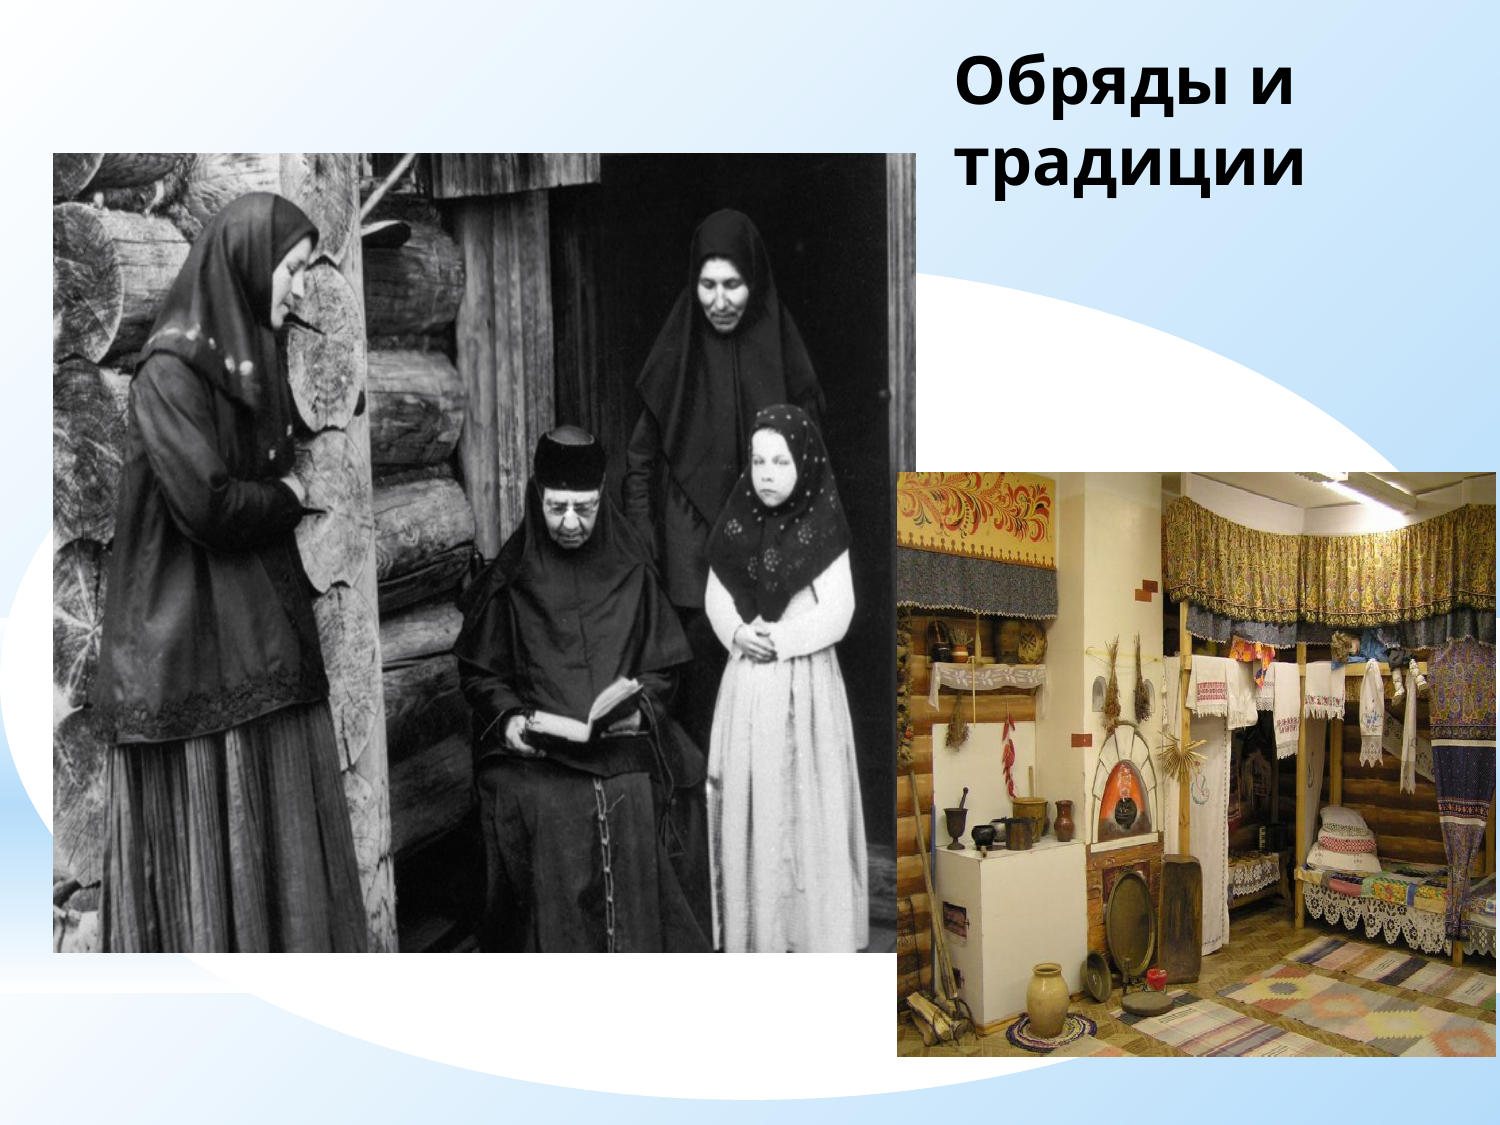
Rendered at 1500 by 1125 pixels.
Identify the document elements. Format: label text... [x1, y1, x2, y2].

text_box Обряды и традиции [938, 30, 1363, 126]
picture [52, 153, 1496, 1057]
